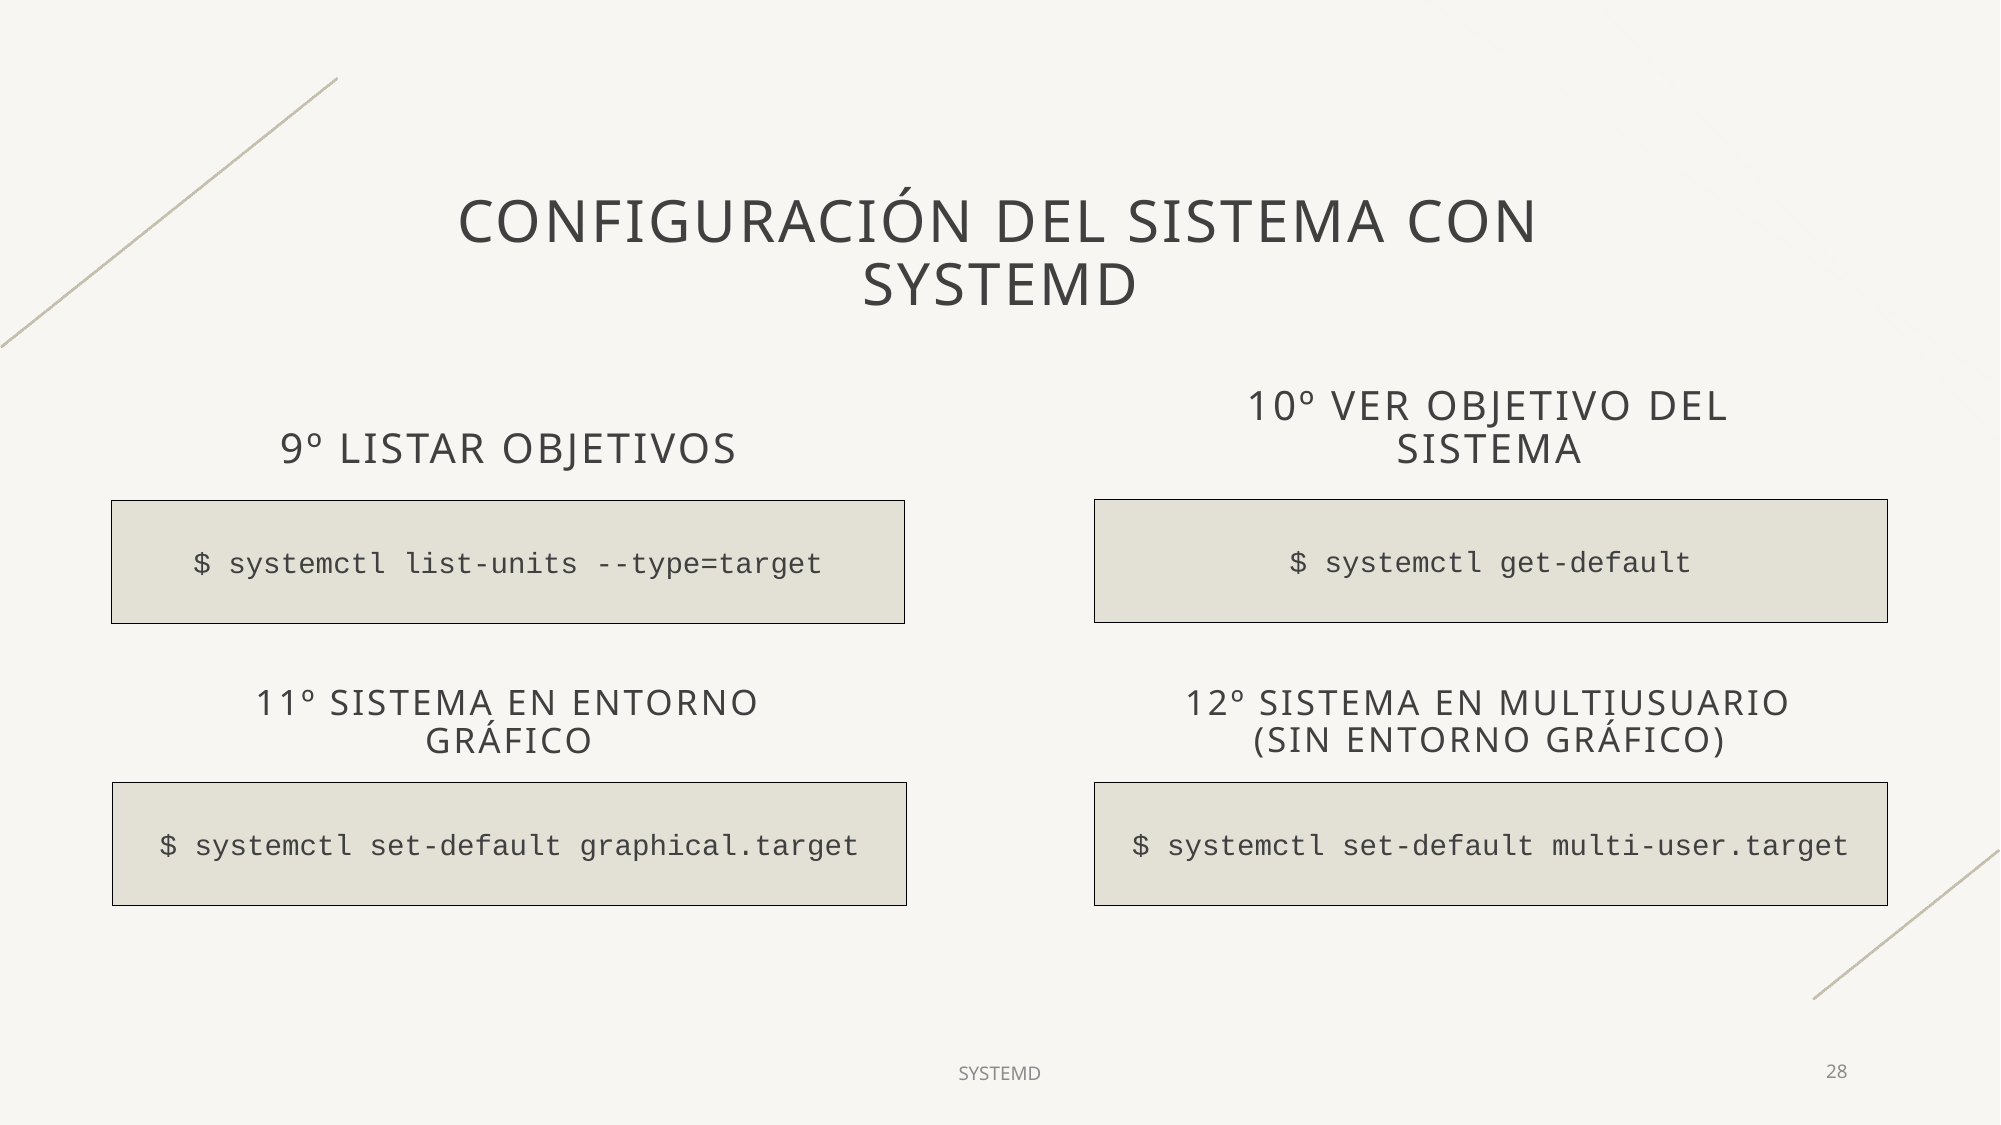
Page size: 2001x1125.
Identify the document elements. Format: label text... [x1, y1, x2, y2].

slide_number 28 [1412, 1042, 1863, 1103]
picture [1812, 849, 2000, 1000]
list 12º SISTEMA EN MULTIUSUARIO (SIN ENTORNO GRÁFICO) [1158, 677, 1820, 769]
text_box $ systemctl get-default [1094, 499, 1888, 623]
list $ systemctl list-units --type=target [111, 500, 905, 624]
footer SYSTEMD [662, 1042, 1338, 1103]
list 11º SISTEMA EN ENTORNO GRÁFICO [177, 677, 840, 769]
list 10º VER OBJETIVO DEL SISTEMA [1158, 378, 1820, 481]
picture [0, 77, 338, 348]
title Configuración del sistema con systemd [309, 146, 1691, 364]
list 9º LISTAR OBJETIVOS [177, 420, 840, 481]
text_box $ systemctl set-default graphical.target [112, 782, 907, 906]
text_box $ systemctl set-default multi-user.target [1094, 782, 1888, 906]
